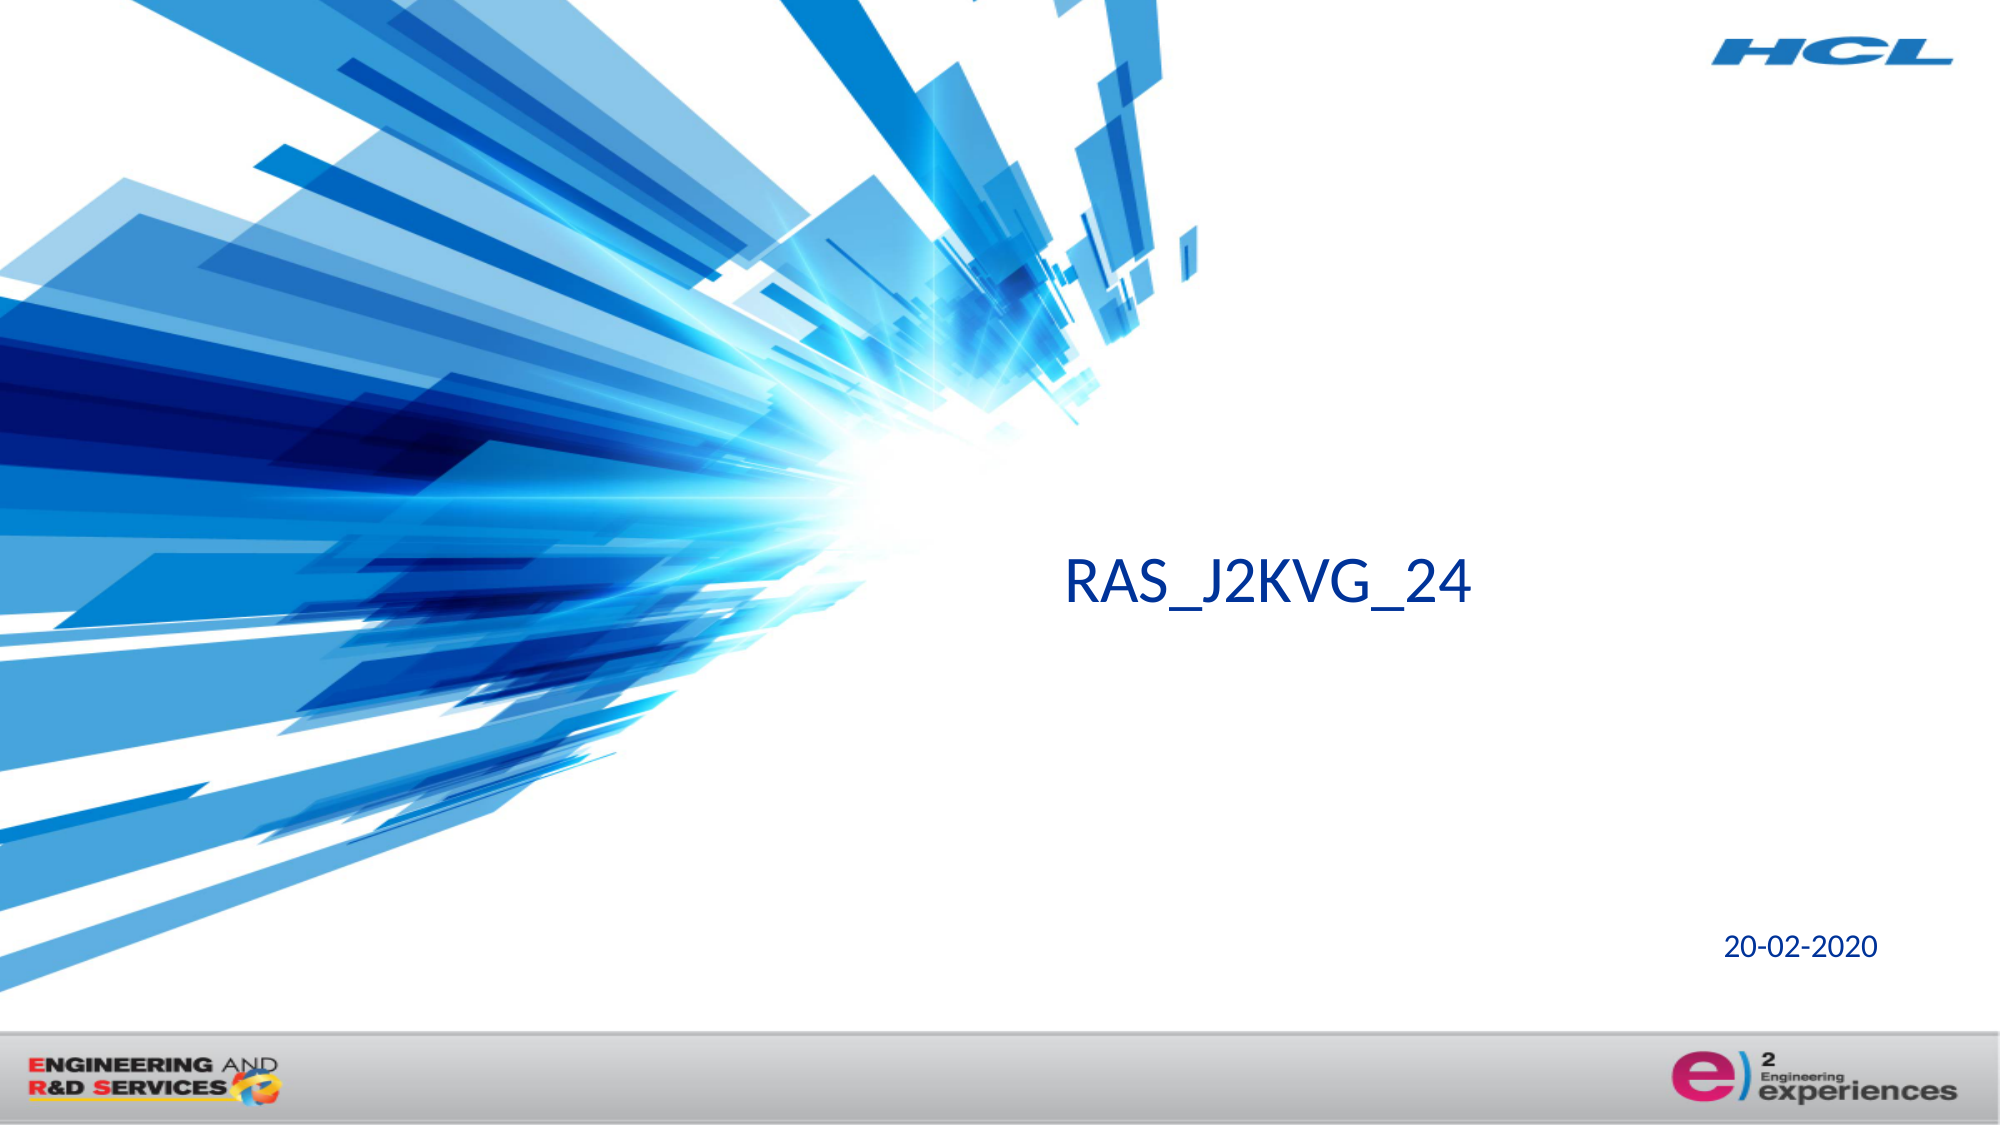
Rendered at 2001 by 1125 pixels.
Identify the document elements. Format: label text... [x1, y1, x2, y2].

text_box 20-02-2020 [1708, 916, 1893, 972]
text_box RAS_J2KVG_24 [1049, 528, 1488, 623]
picture [0, 0, 2000, 1125]
